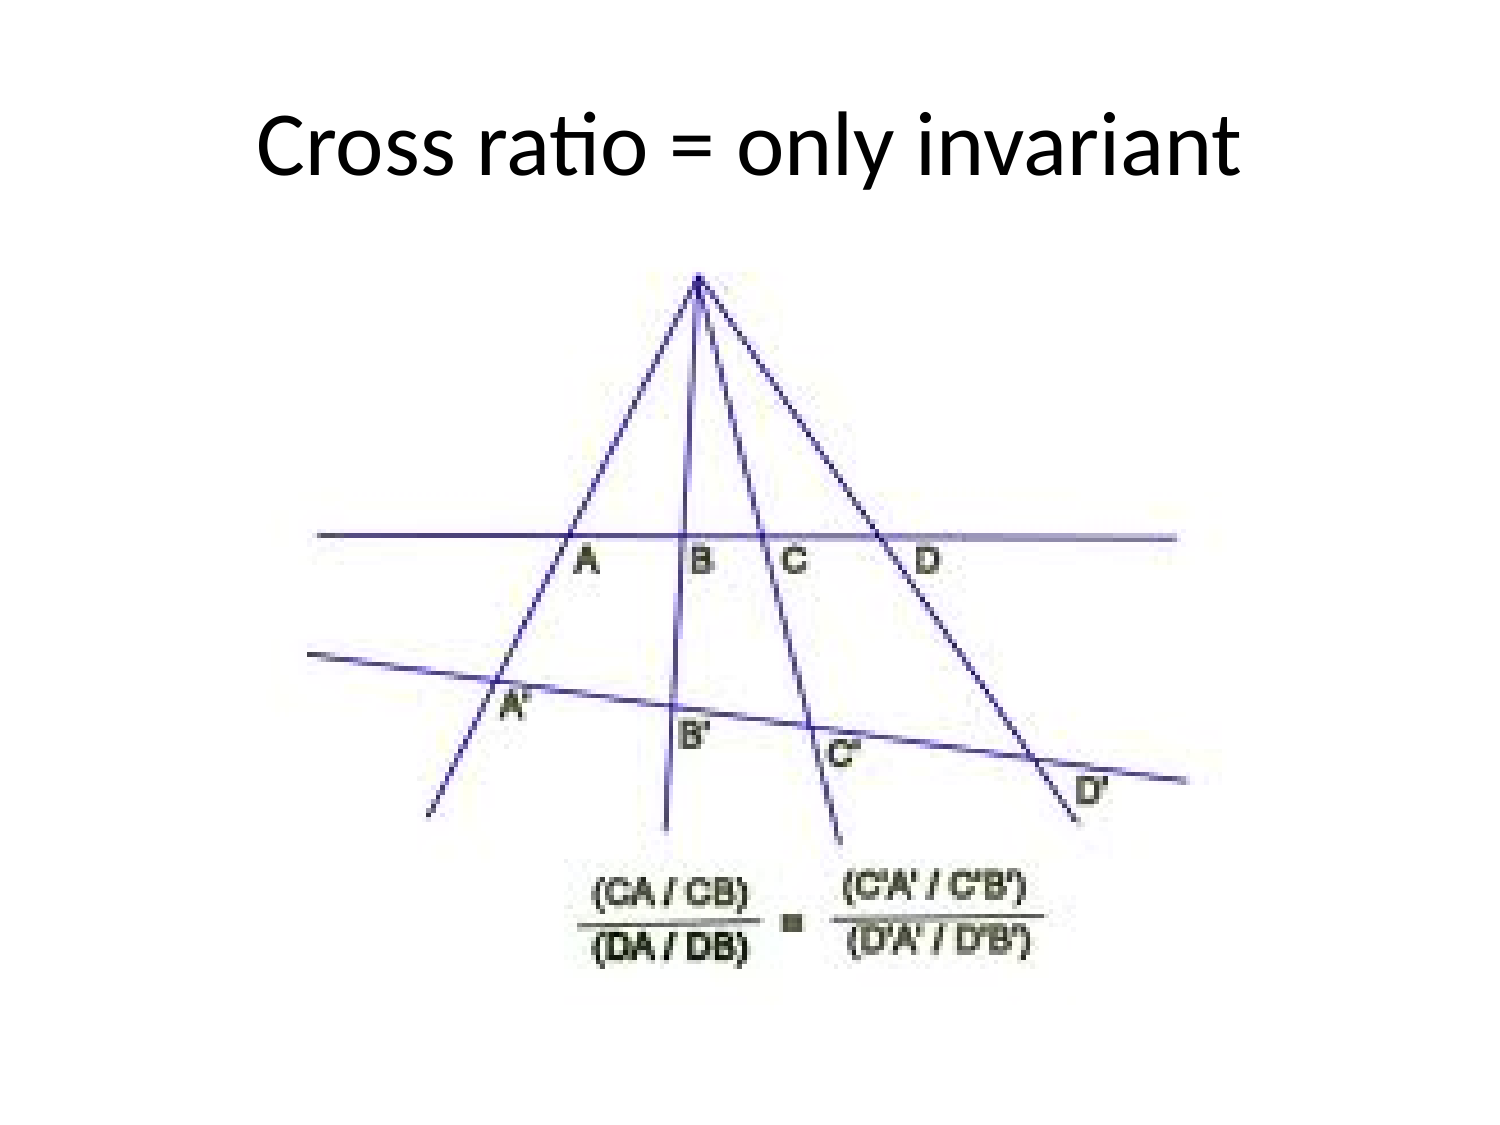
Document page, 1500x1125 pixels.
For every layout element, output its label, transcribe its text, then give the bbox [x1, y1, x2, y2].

title Cross ratio = only invariant [75, 45, 1425, 233]
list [124, 199, 1384, 1038]
